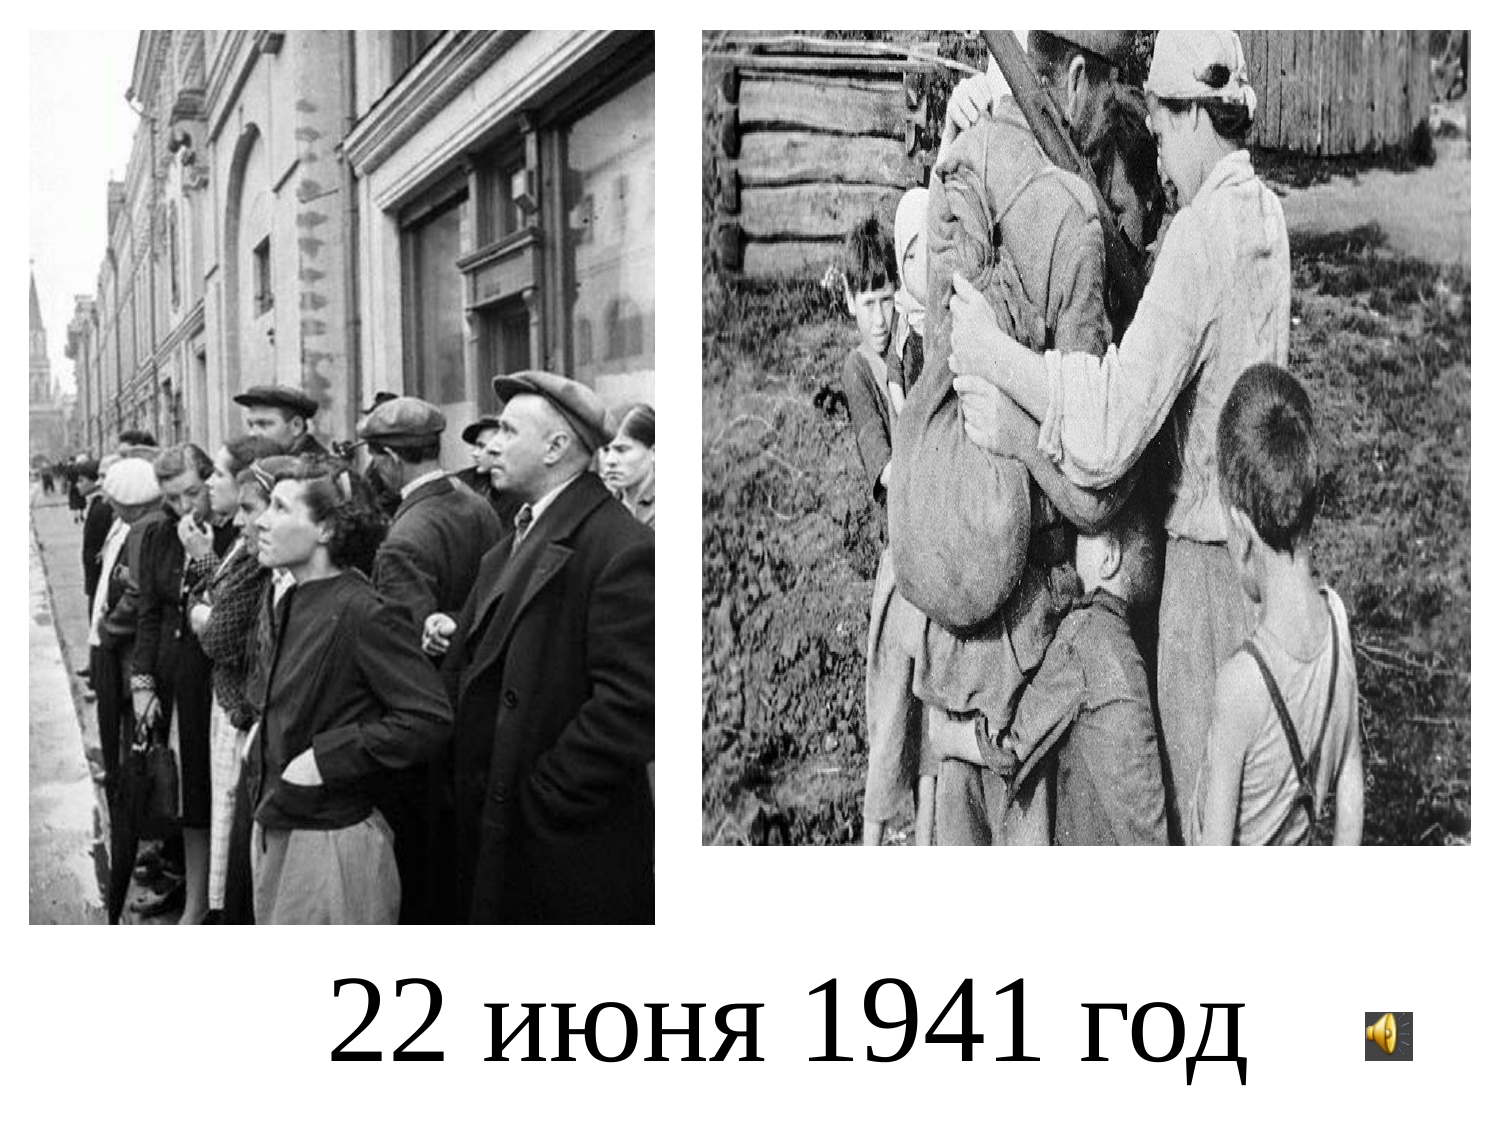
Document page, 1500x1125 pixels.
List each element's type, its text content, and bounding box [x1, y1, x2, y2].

picture [702, 30, 1471, 847]
text_box 22 июня 1941 год [230, 928, 1347, 1094]
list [1363, 1011, 1415, 1062]
picture [29, 30, 655, 925]
